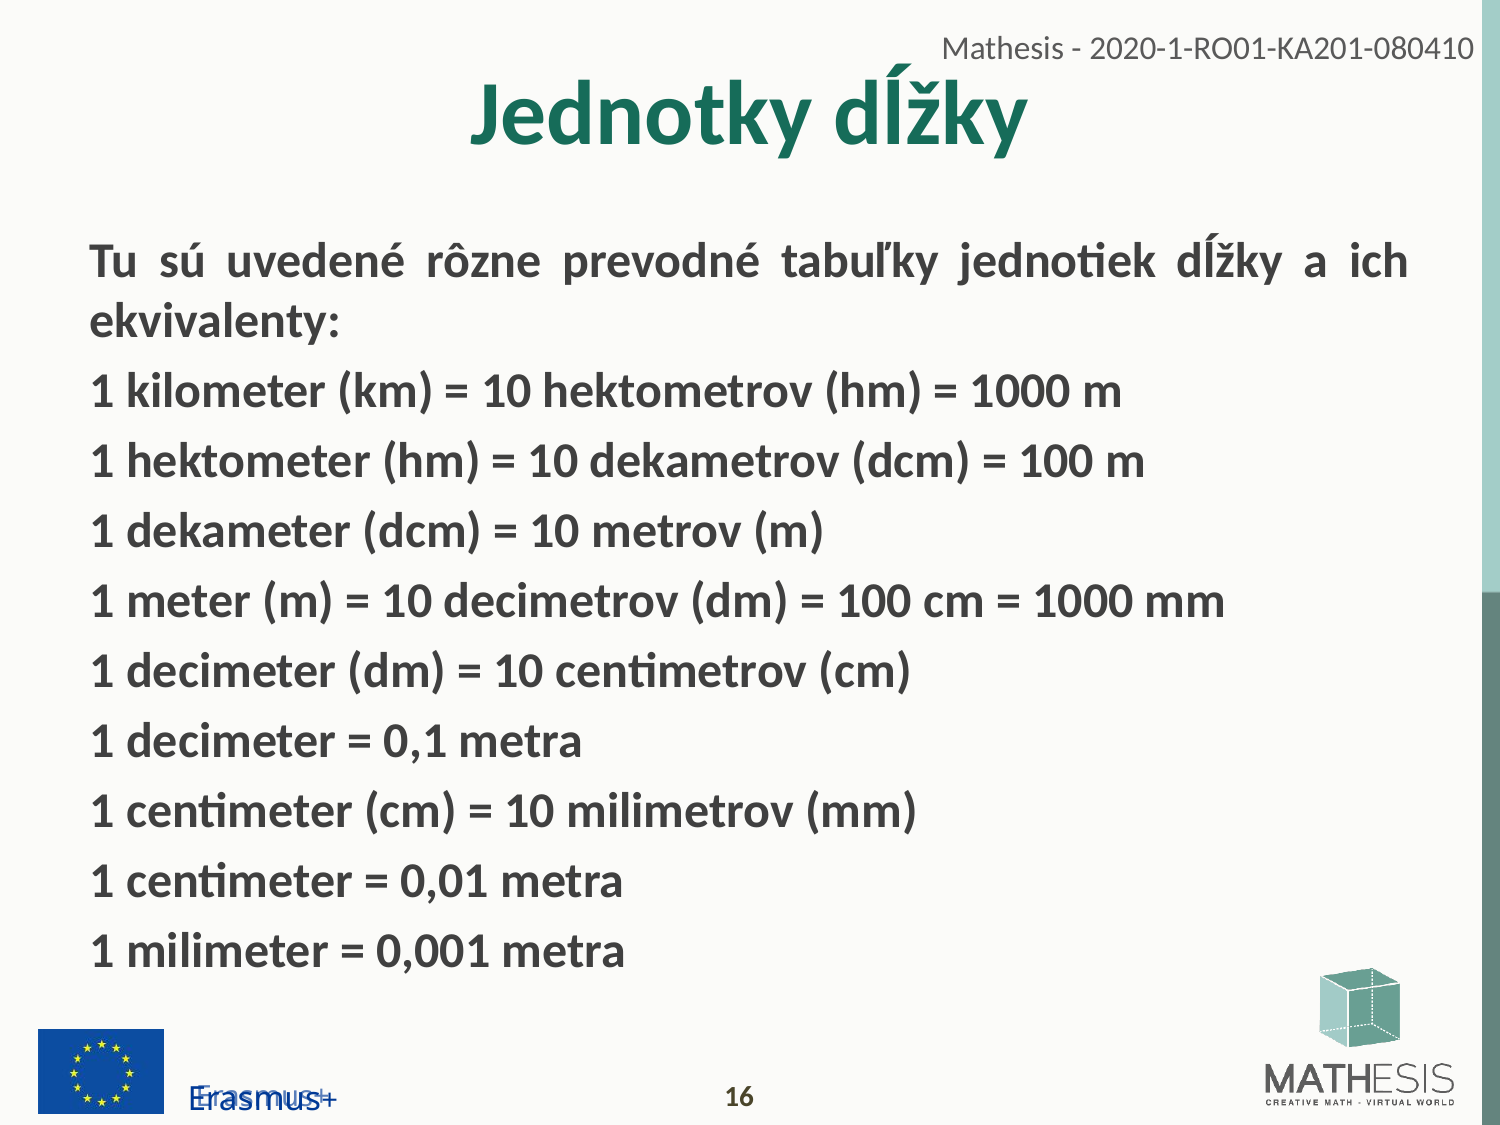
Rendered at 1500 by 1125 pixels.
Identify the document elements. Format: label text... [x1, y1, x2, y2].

title Jednotky dĺžky [75, 45, 1425, 219]
list Tu sú uvedené rôzne prevodné tabuľky jednotiek dĺžky a ich ekvivalenty: 1 kilometer (km) = 10 hektometrov (hm) = 1000 m 1 hektometer (hm) = 10 dekametrov (dcm) = 100 m 1 dekameter (dcm) = 10 metrov (m) 1 meter (m) = 10 decimetrov (dm) = 100 cm = 1000 mm 1 decimeter (dm) = 10 centimetrov (cm) 1 decimeter = 0,1 metra 1 centimeter (cm) = 10 milimetrov (mm) 1 centimeter = 0,01 metra 1 milimeter = 0,001 metra [75, 219, 1425, 963]
picture [38, 1029, 164, 1114]
